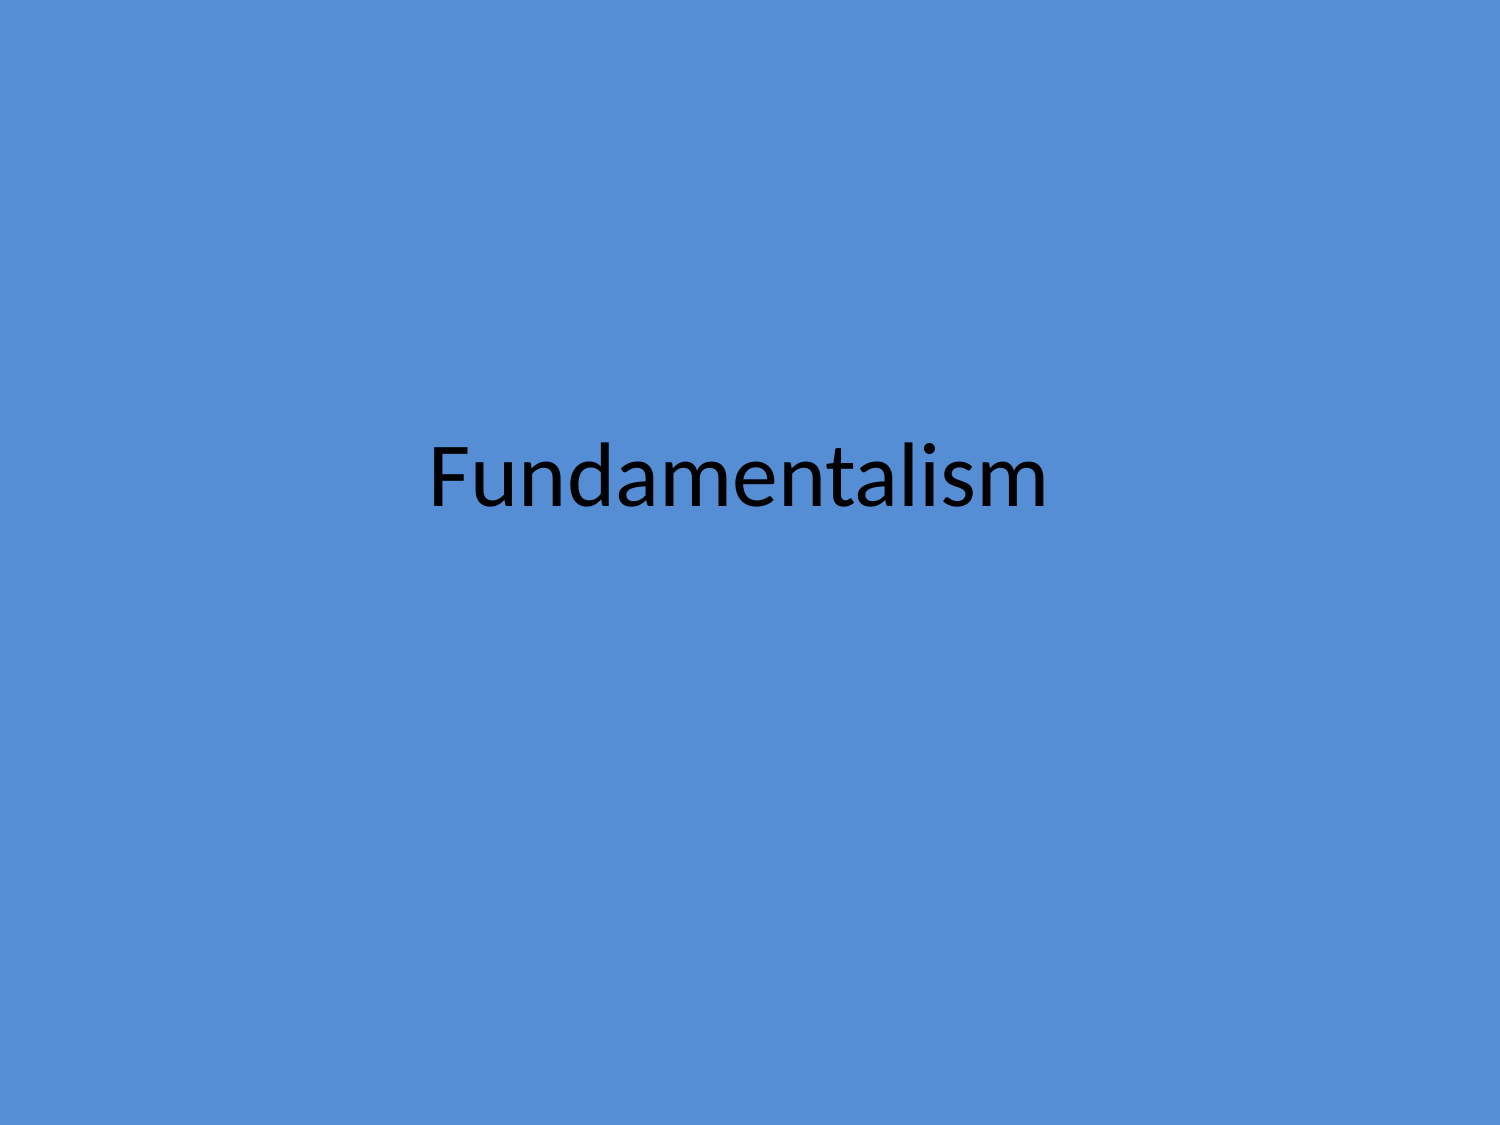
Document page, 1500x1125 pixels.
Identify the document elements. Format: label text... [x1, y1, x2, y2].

title Fundamentalism [112, 349, 1388, 591]
